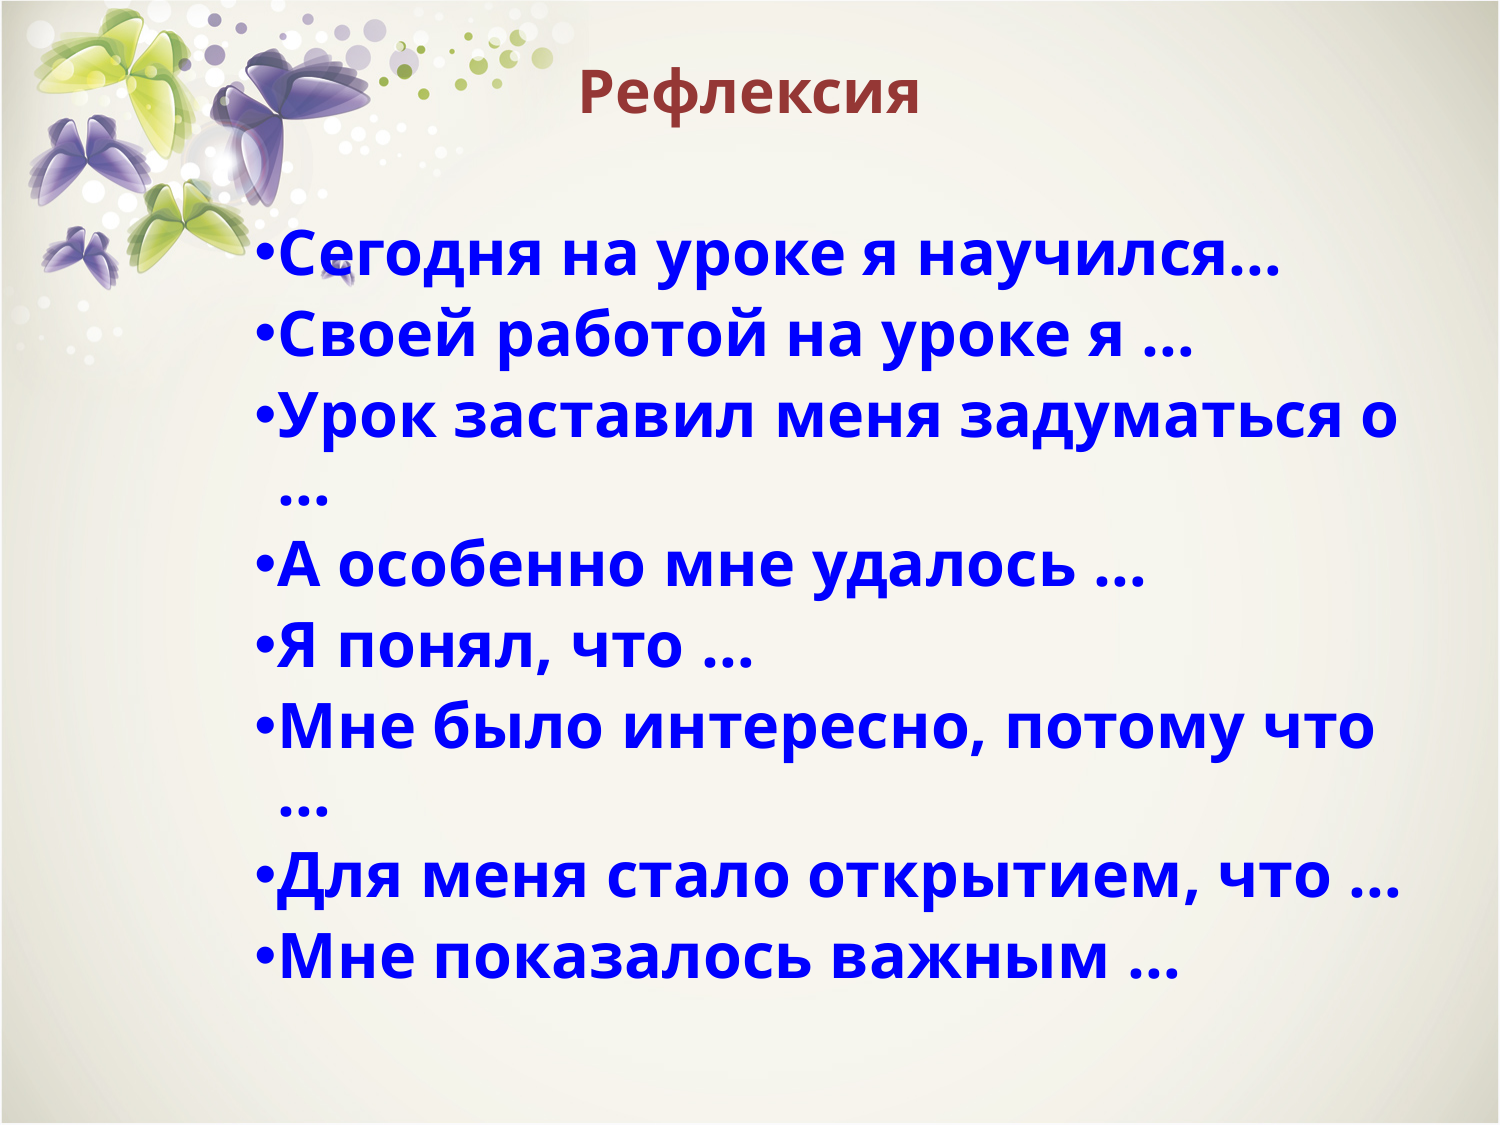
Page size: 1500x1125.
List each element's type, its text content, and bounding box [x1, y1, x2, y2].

picture [0, 0, 1500, 1125]
list Сегодня на уроке я научился… Своей работой на уроке я … Урок заставил меня задуматься о … А особенно мне удалось … Я понял, что … Мне было интересно, потому что … Для меня стало открытием, что … Мне показалось важным … [239, 213, 1426, 1006]
title Рефлексия [74, 0, 1426, 188]
